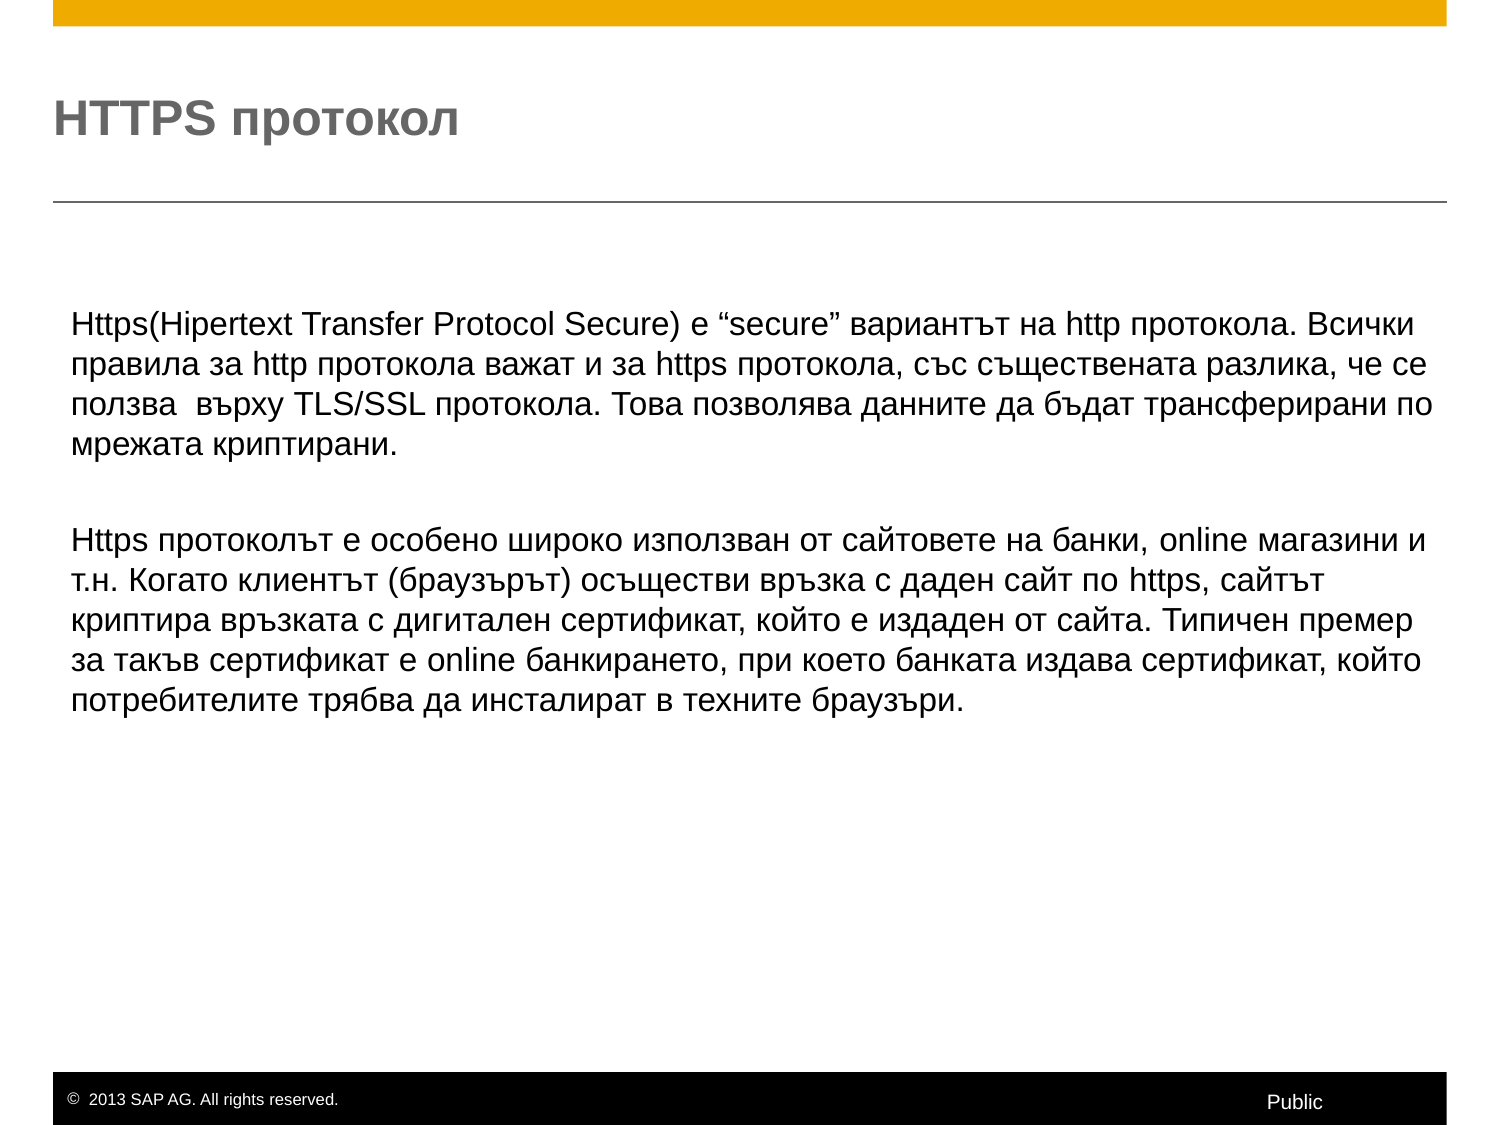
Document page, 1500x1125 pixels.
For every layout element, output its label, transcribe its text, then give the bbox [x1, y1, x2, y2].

title HTTPS протокол [53, 53, 1447, 178]
list Https(Hipertext Transfer Protocol Secure) е “secure” вариантът на http протокола. Всички правила за http протокола важат и за https протокола, със съществената разлика, че се ползва върху TLS/SSL протокола. Това позволява данните да бъдат трансферирани по мрежата криптирани. Https протоколът е особено широко използван от сайтовете на банки, online магазини и т.н. Когато клиентът (браузърът) осъществи връзка с даден сайт по https, сайтът криптира връзката с дигитален сертификат, който е издаден от сайта. Типичен премер за такъв сертификат е online банкирането, при което банката издава сертификат, който потребителите трябва да инсталират в техните браузъри. [56, 253, 1450, 975]
